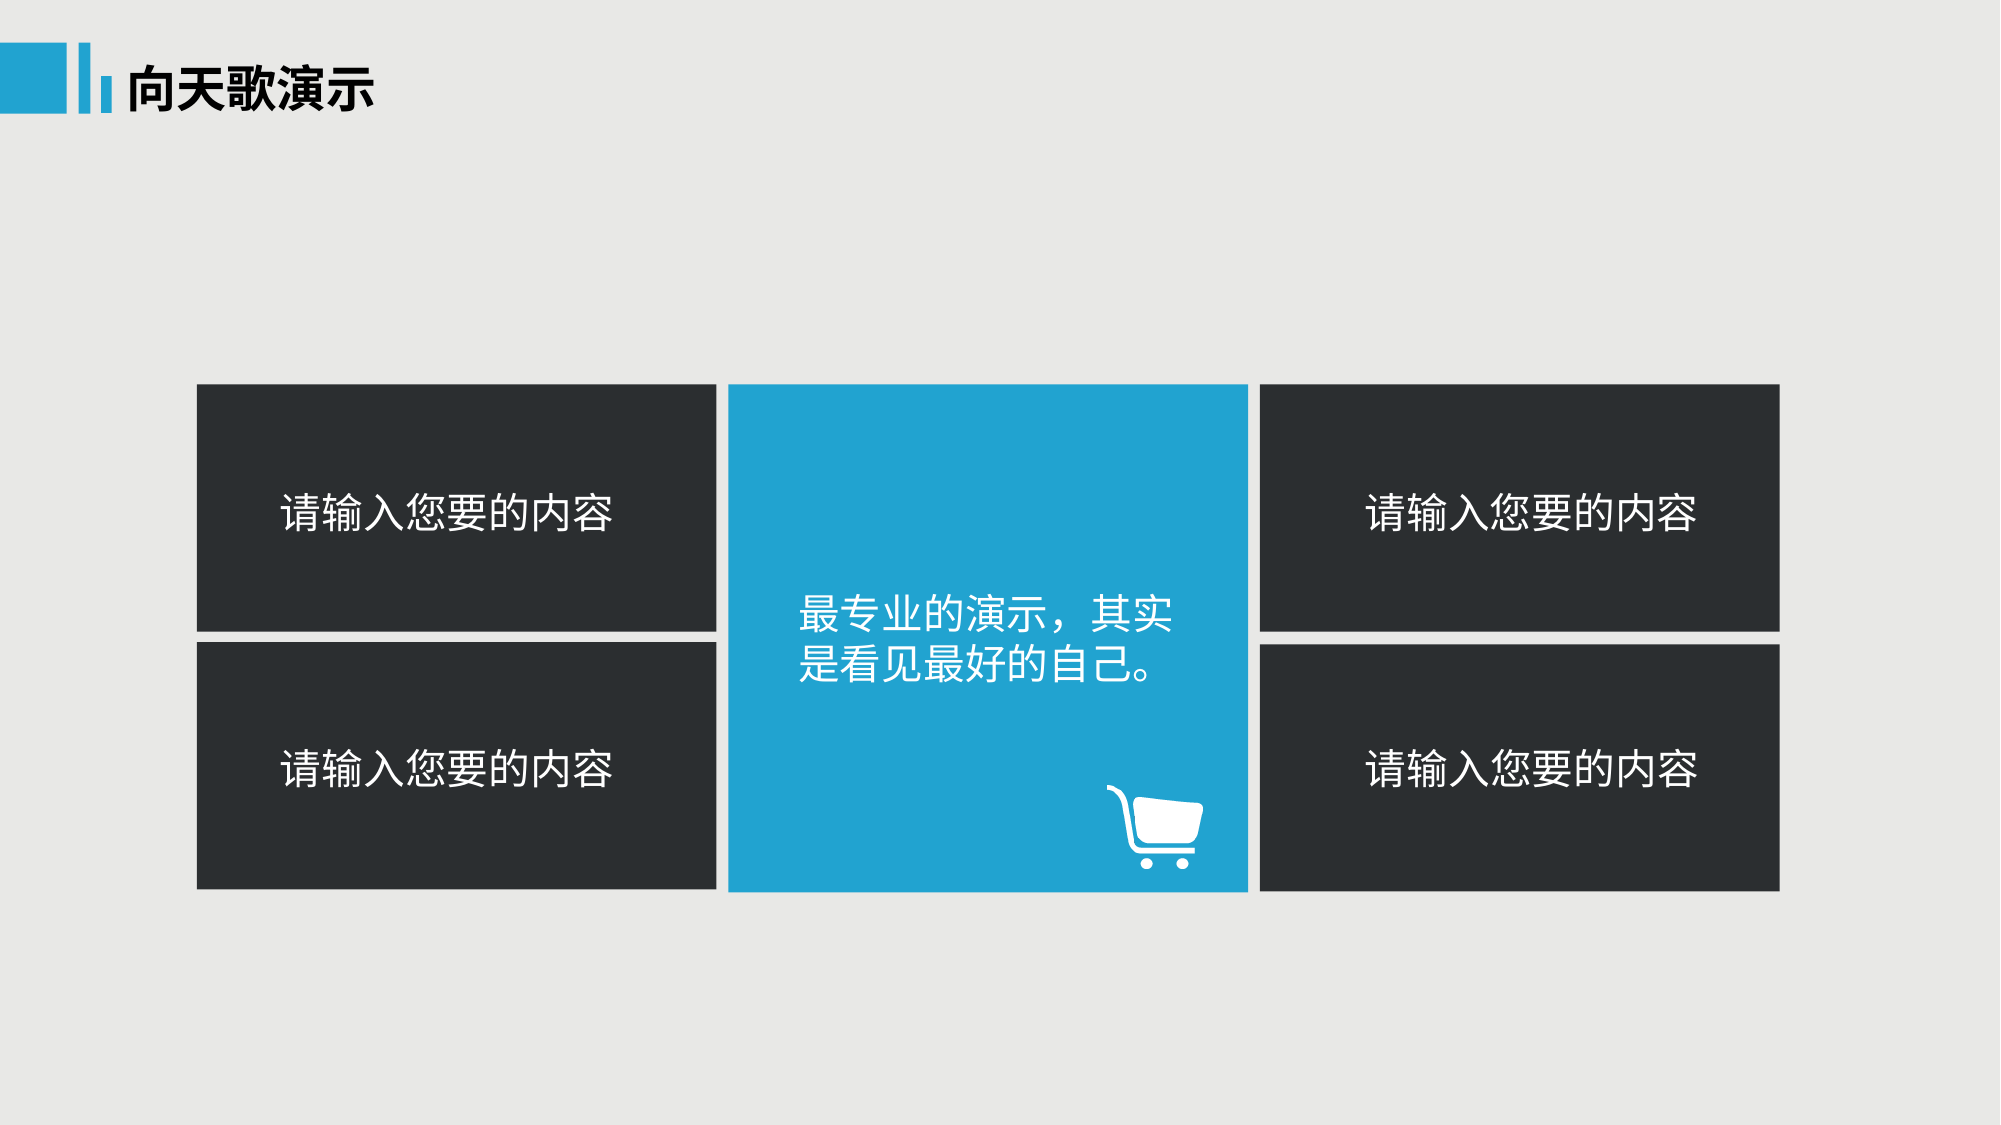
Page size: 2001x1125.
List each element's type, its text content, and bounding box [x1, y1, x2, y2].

text_box [1258, 382, 1782, 634]
text_box 请输入您要的内容 [1349, 735, 1775, 801]
text_box [0, 41, 69, 116]
picture [1094, 765, 1217, 888]
text_box 请输入您要的内容 [265, 735, 690, 800]
text_box [1258, 642, 1782, 894]
text_box [195, 382, 719, 634]
text_box [195, 640, 719, 891]
text_box [99, 74, 111, 115]
text_box [726, 382, 1250, 894]
text_box [77, 41, 92, 116]
text_box 请输入您要的内容 [265, 479, 690, 545]
text_box 向天歌演示 [111, 49, 433, 125]
text_box 请输入您要的内容 [1349, 479, 1775, 545]
text_box 最专业的演示，其实是看见最好的自己。 [783, 580, 1193, 696]
